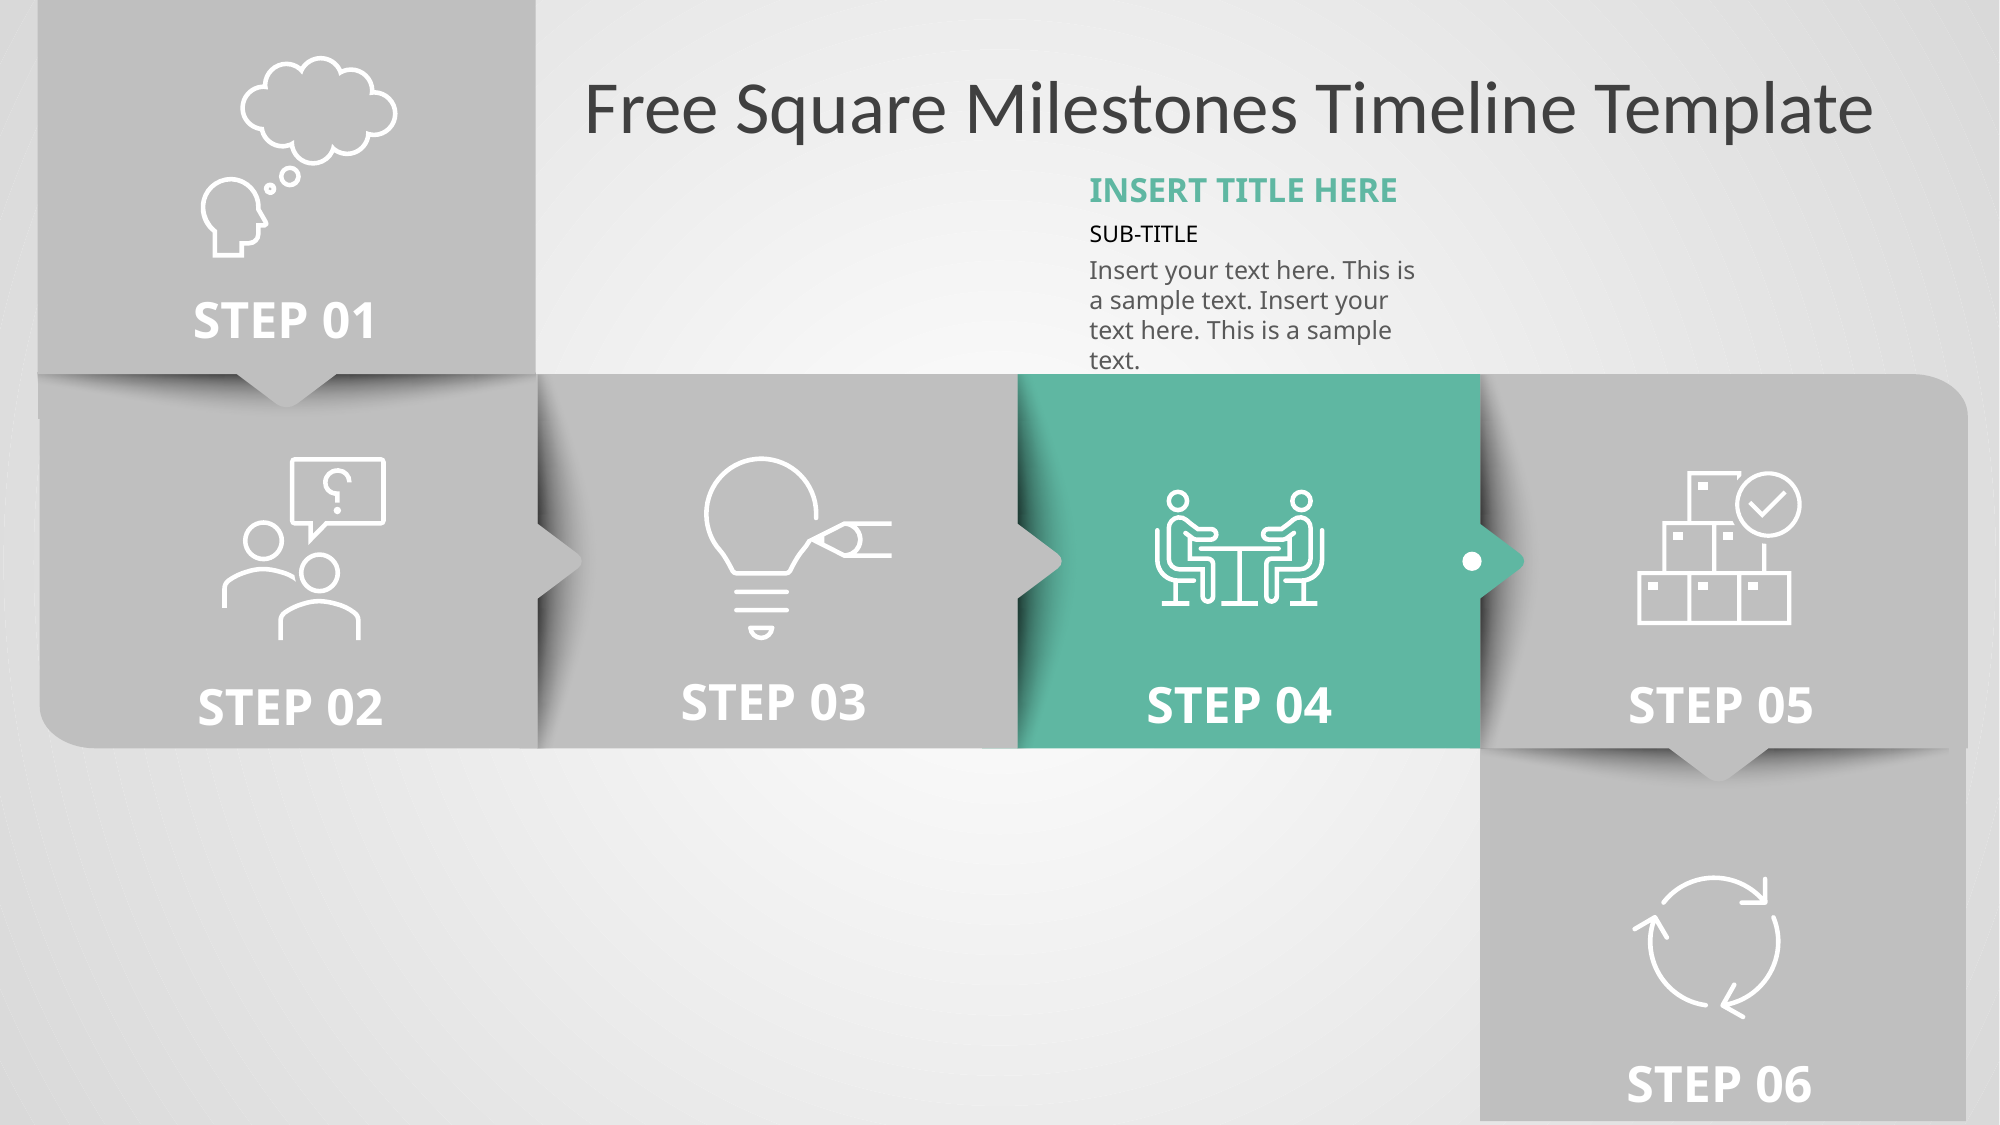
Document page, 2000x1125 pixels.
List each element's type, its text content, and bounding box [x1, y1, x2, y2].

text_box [39, 373, 601, 749]
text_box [1637, 470, 1802, 626]
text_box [37, 0, 536, 420]
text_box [1632, 875, 1781, 1020]
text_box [1469, 373, 1968, 792]
title Free Square Milestones Timeline Template [584, 45, 1913, 162]
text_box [601, 373, 1081, 749]
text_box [1081, 373, 1543, 749]
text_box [200, 55, 398, 258]
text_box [703, 456, 892, 641]
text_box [194, 438, 415, 659]
text_box [1478, 800, 1968, 1123]
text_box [1129, 438, 1350, 659]
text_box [1074, 161, 1448, 354]
text_box STEP 06 [1527, 1044, 1912, 1120]
